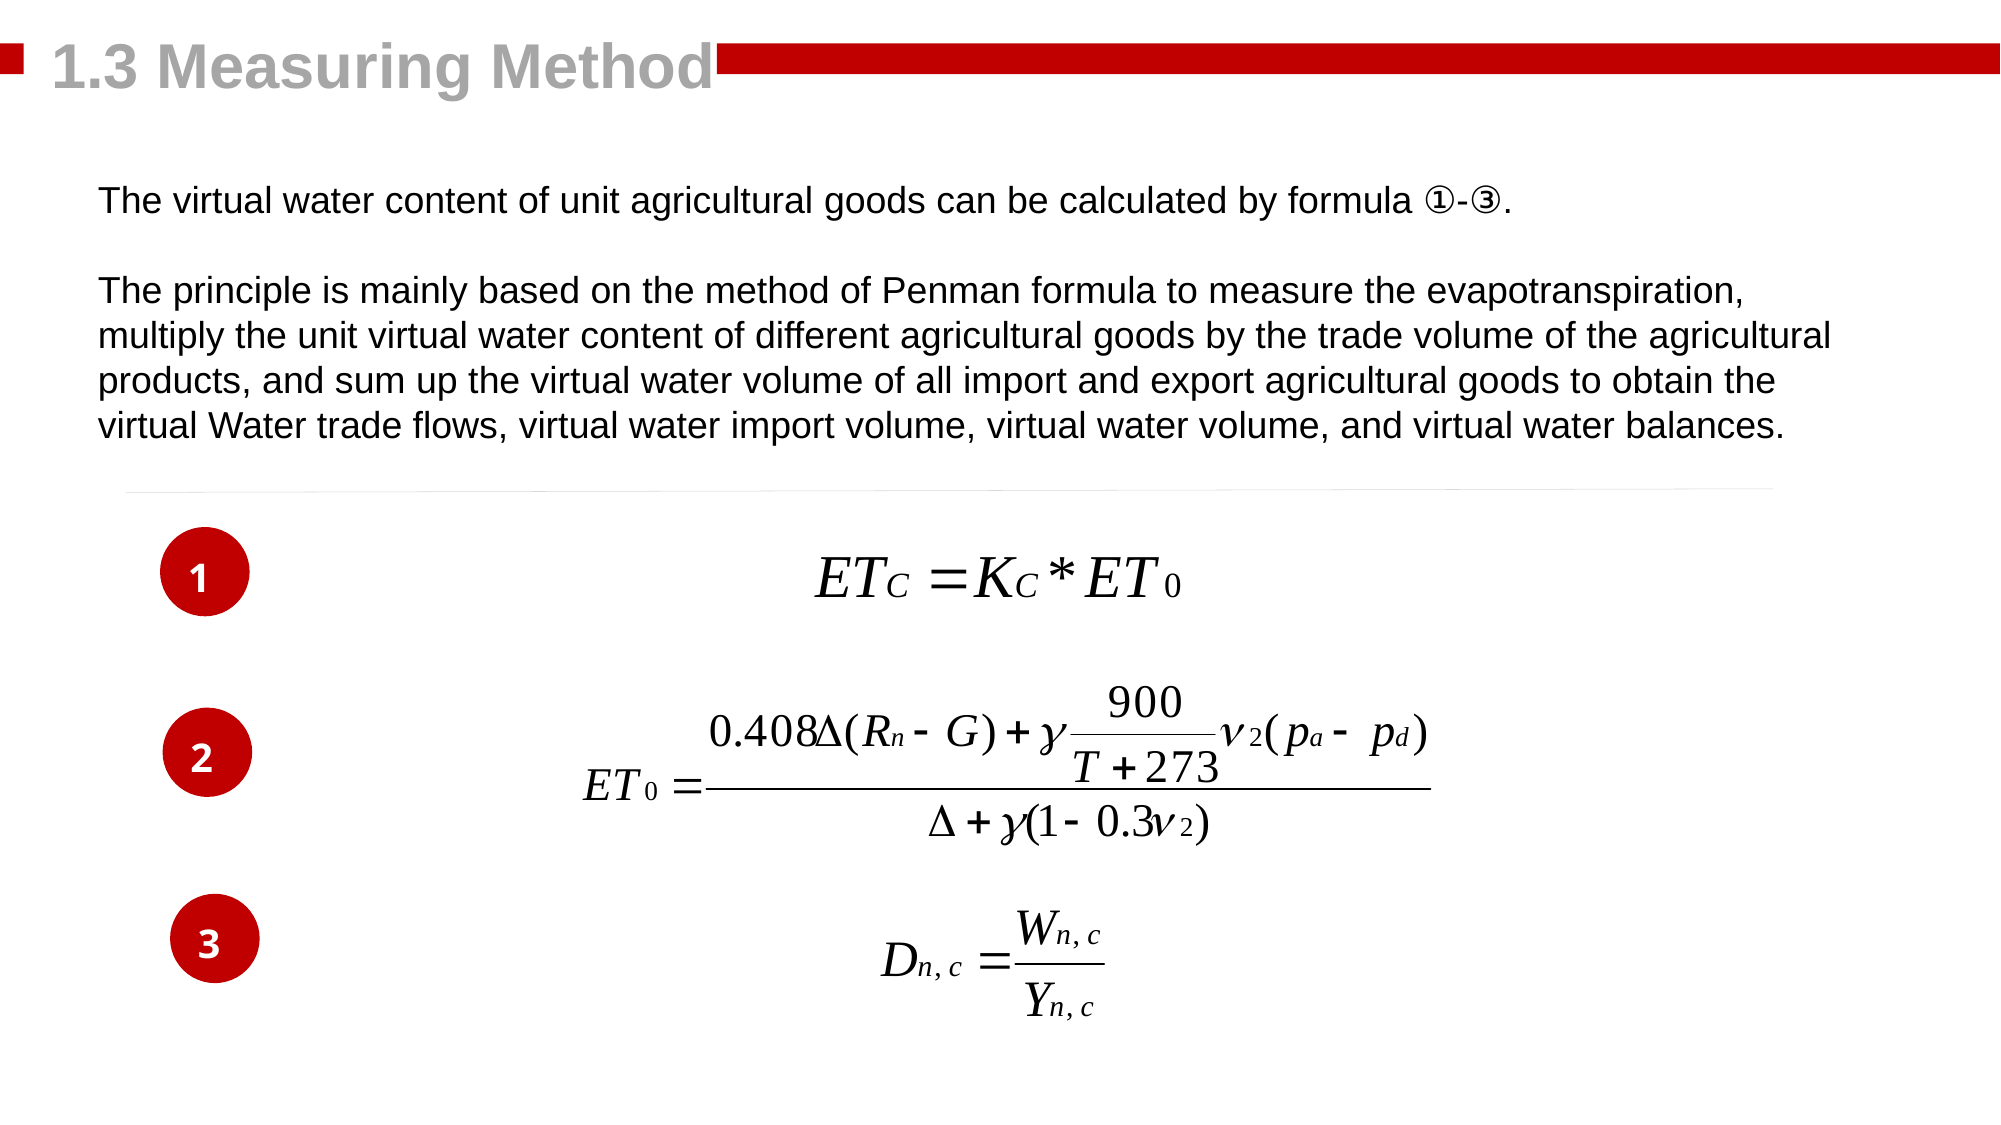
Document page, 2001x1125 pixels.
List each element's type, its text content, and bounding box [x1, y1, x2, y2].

text_box 1.3 Measuring Method [51, 25, 734, 102]
text_box [734, 42, 2000, 75]
text_box 1 [159, 525, 251, 618]
text_box 3 [169, 892, 261, 985]
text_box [574, 671, 1440, 855]
text_box [0, 42, 25, 75]
text_box 2 [161, 706, 254, 798]
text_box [126, 488, 1773, 493]
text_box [804, 541, 1195, 613]
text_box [871, 895, 1114, 1032]
text_box The virtual water content of unit agricultural goods can be calculated by formula ①-③. The principle is mainly based on the method of Penman formula to measure the evapotranspiration, multiply the unit virtual water content of different agricultural goods by the trade volume of the agricultural products, and sum up the virtual water volume of all import and export agricultural goods to obtain the virtual Water trade flows, virtual water import volume, virtual water volume, and virtual water balances. [83, 169, 1893, 499]
